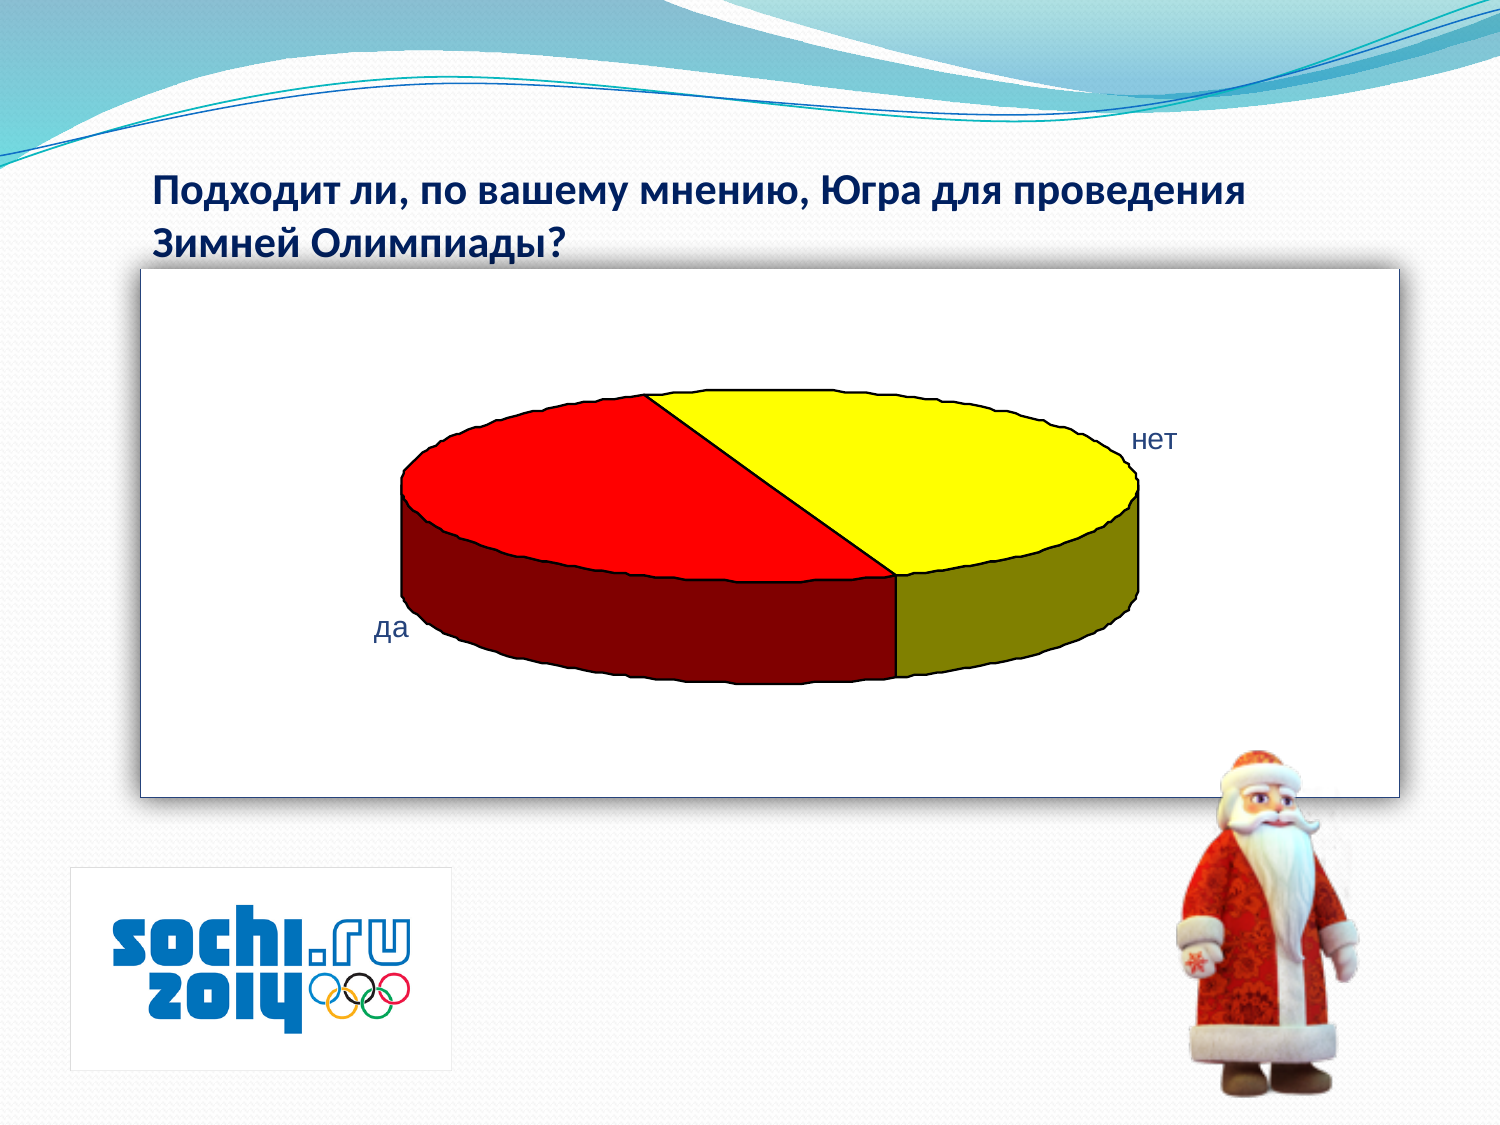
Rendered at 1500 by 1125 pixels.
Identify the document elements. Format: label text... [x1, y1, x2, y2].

picture [70, 866, 452, 1072]
picture [1171, 749, 1368, 1101]
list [128, 269, 1414, 810]
title Подходит ли, по вашему мнению, Югра для проведения Зимней Олимпиады? [152, 152, 1378, 247]
